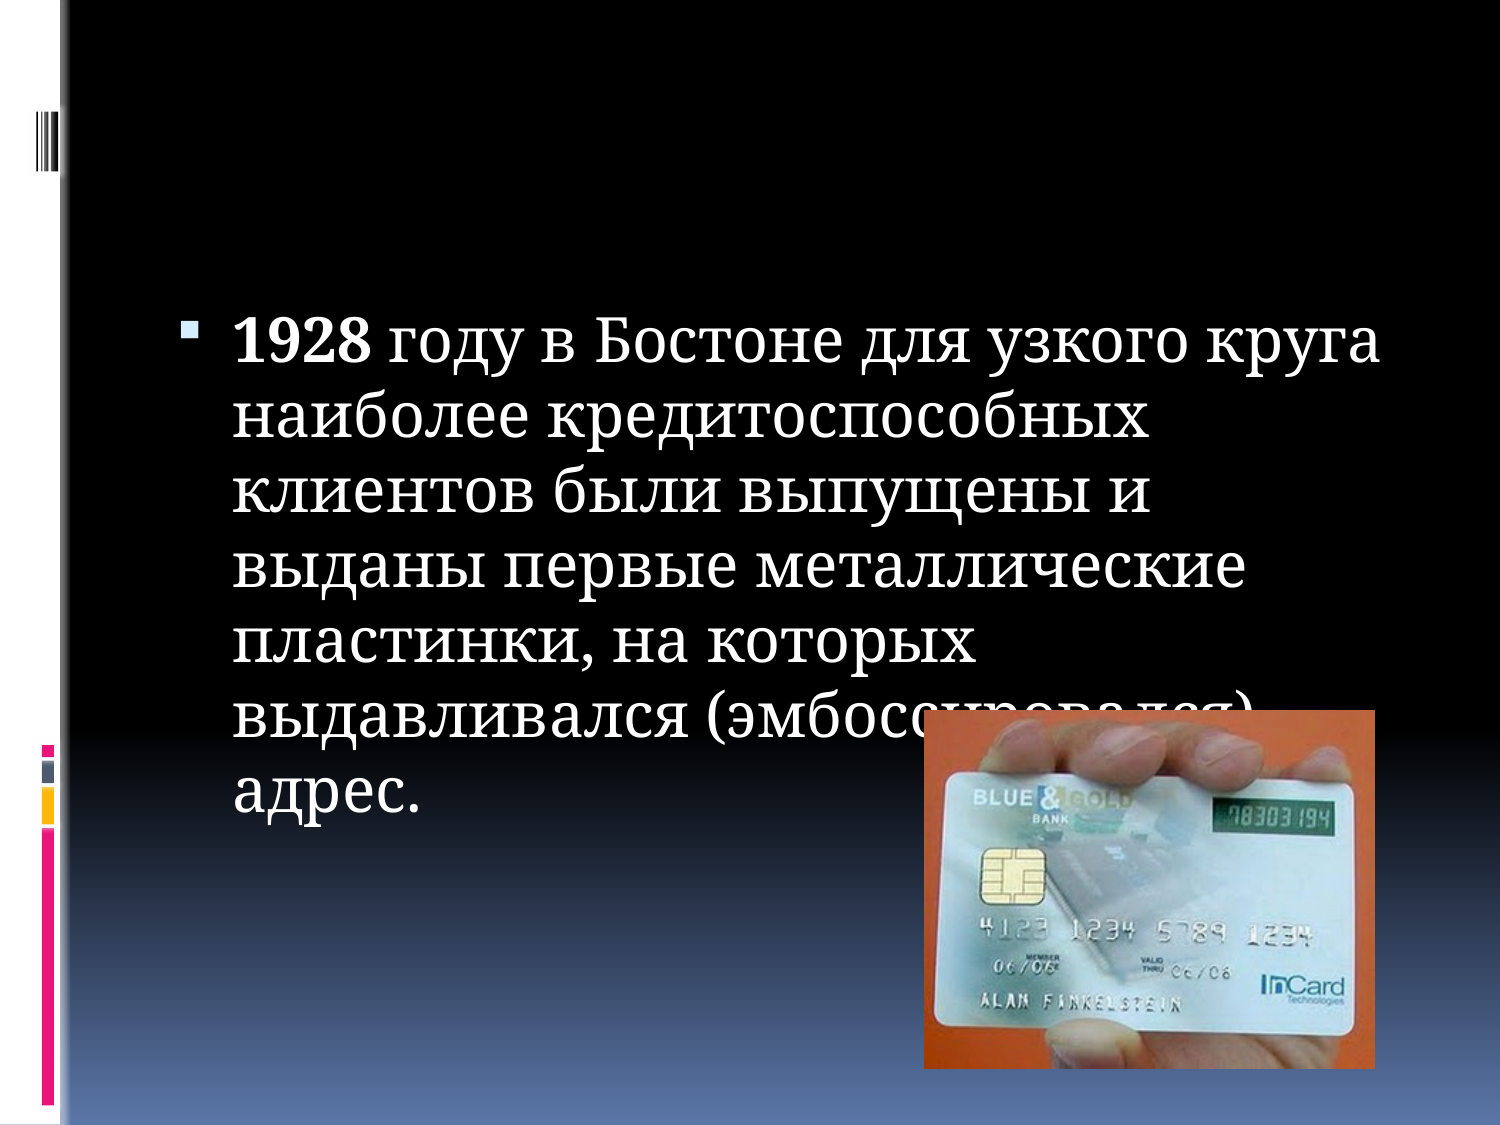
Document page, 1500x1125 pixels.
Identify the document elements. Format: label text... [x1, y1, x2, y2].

picture [924, 710, 1376, 1070]
list 1928 году в Бостоне для узкого круга наиболее кредитоспособных клиентов были выпущены и выданы первые металлические пластинки, на которых выдавливался (эмбоссировался) адрес. [150, 292, 1425, 1043]
